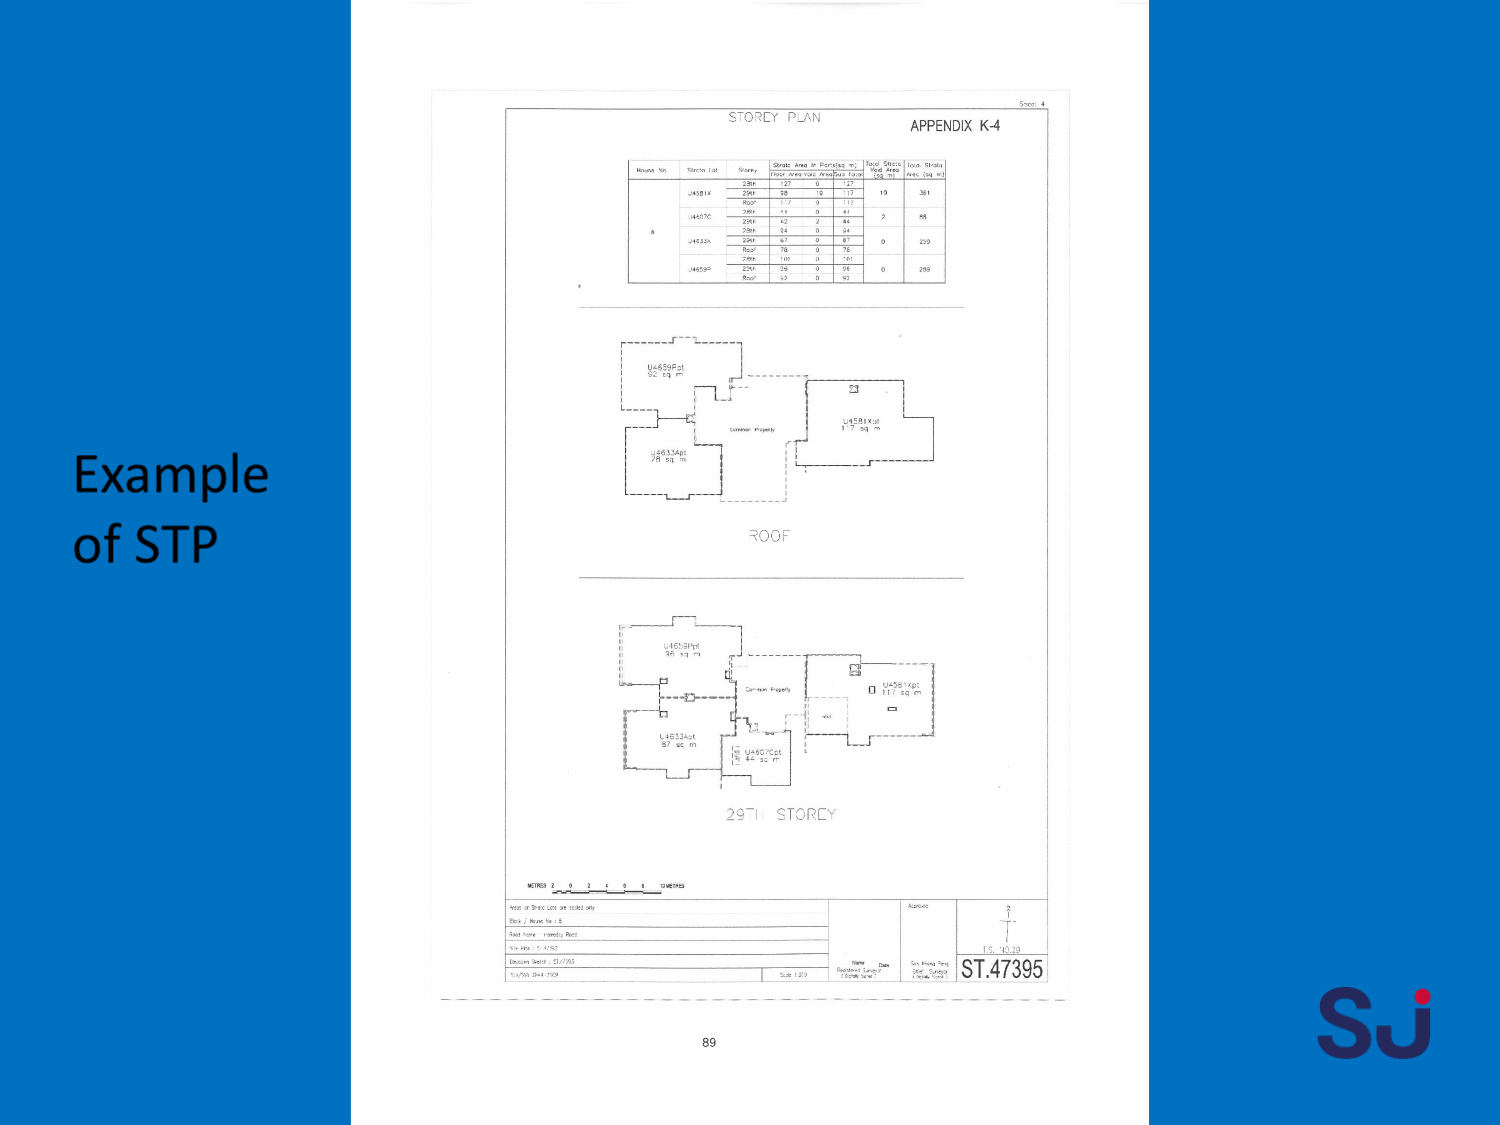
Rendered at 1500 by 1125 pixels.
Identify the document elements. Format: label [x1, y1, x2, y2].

picture [350, 0, 1150, 1125]
picture [1316, 987, 1433, 1060]
picture [36, 420, 330, 614]
